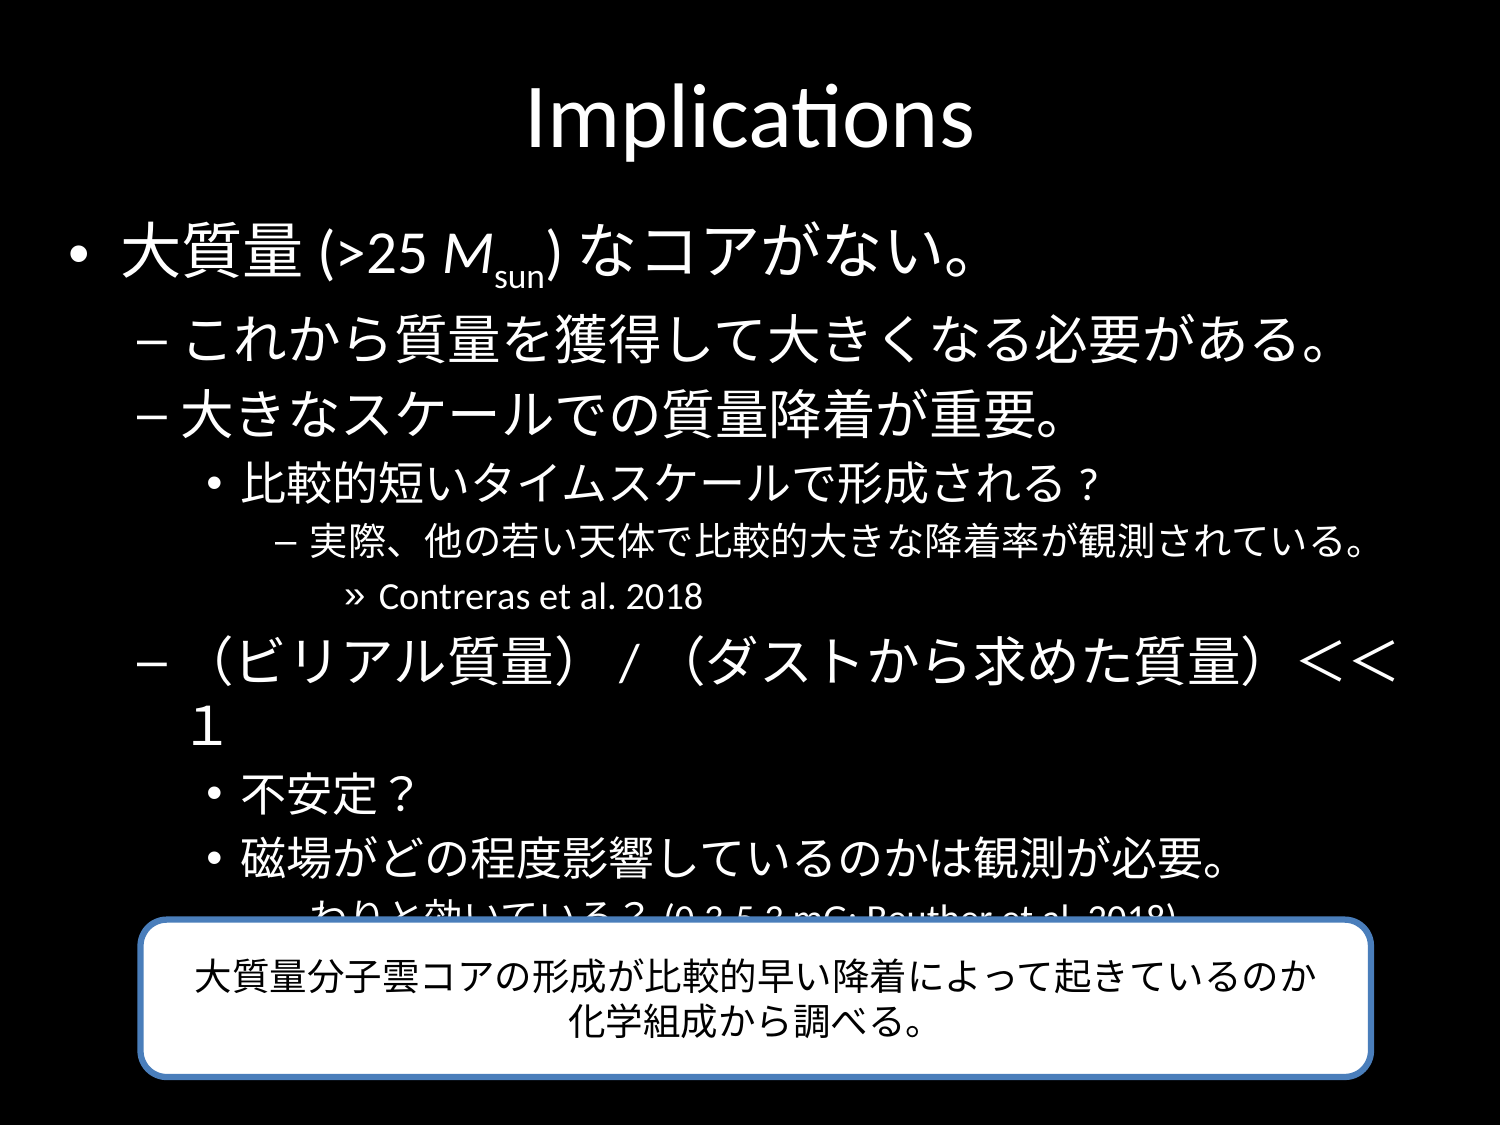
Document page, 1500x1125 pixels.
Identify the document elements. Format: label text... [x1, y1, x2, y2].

list 大質量(>25 Msun)なコアがない。 これから質量を獲得して大きくなる必要がある。 大きなスケールでの質量降着が重要。 比較的短いタイムスケールで形成される? 実際、他の若い天体で比較的大きな降着率が観測されている。 Contreras et al. 2018 （ビリアル質量）/（ダストから求めた質量）＜＜１ 不安定？ 磁場がどの程度影響しているのかは観測が必要。 わりと効いている？(0.3-5.3 mG: Beuther et al. 2018) [53, 204, 1456, 947]
title Implications [75, 16, 1425, 204]
text_box 大質量分子雲コアの形成が比較的早い降着によって起きているのか 化学組成から調べる。 [139, 918, 1372, 1078]
